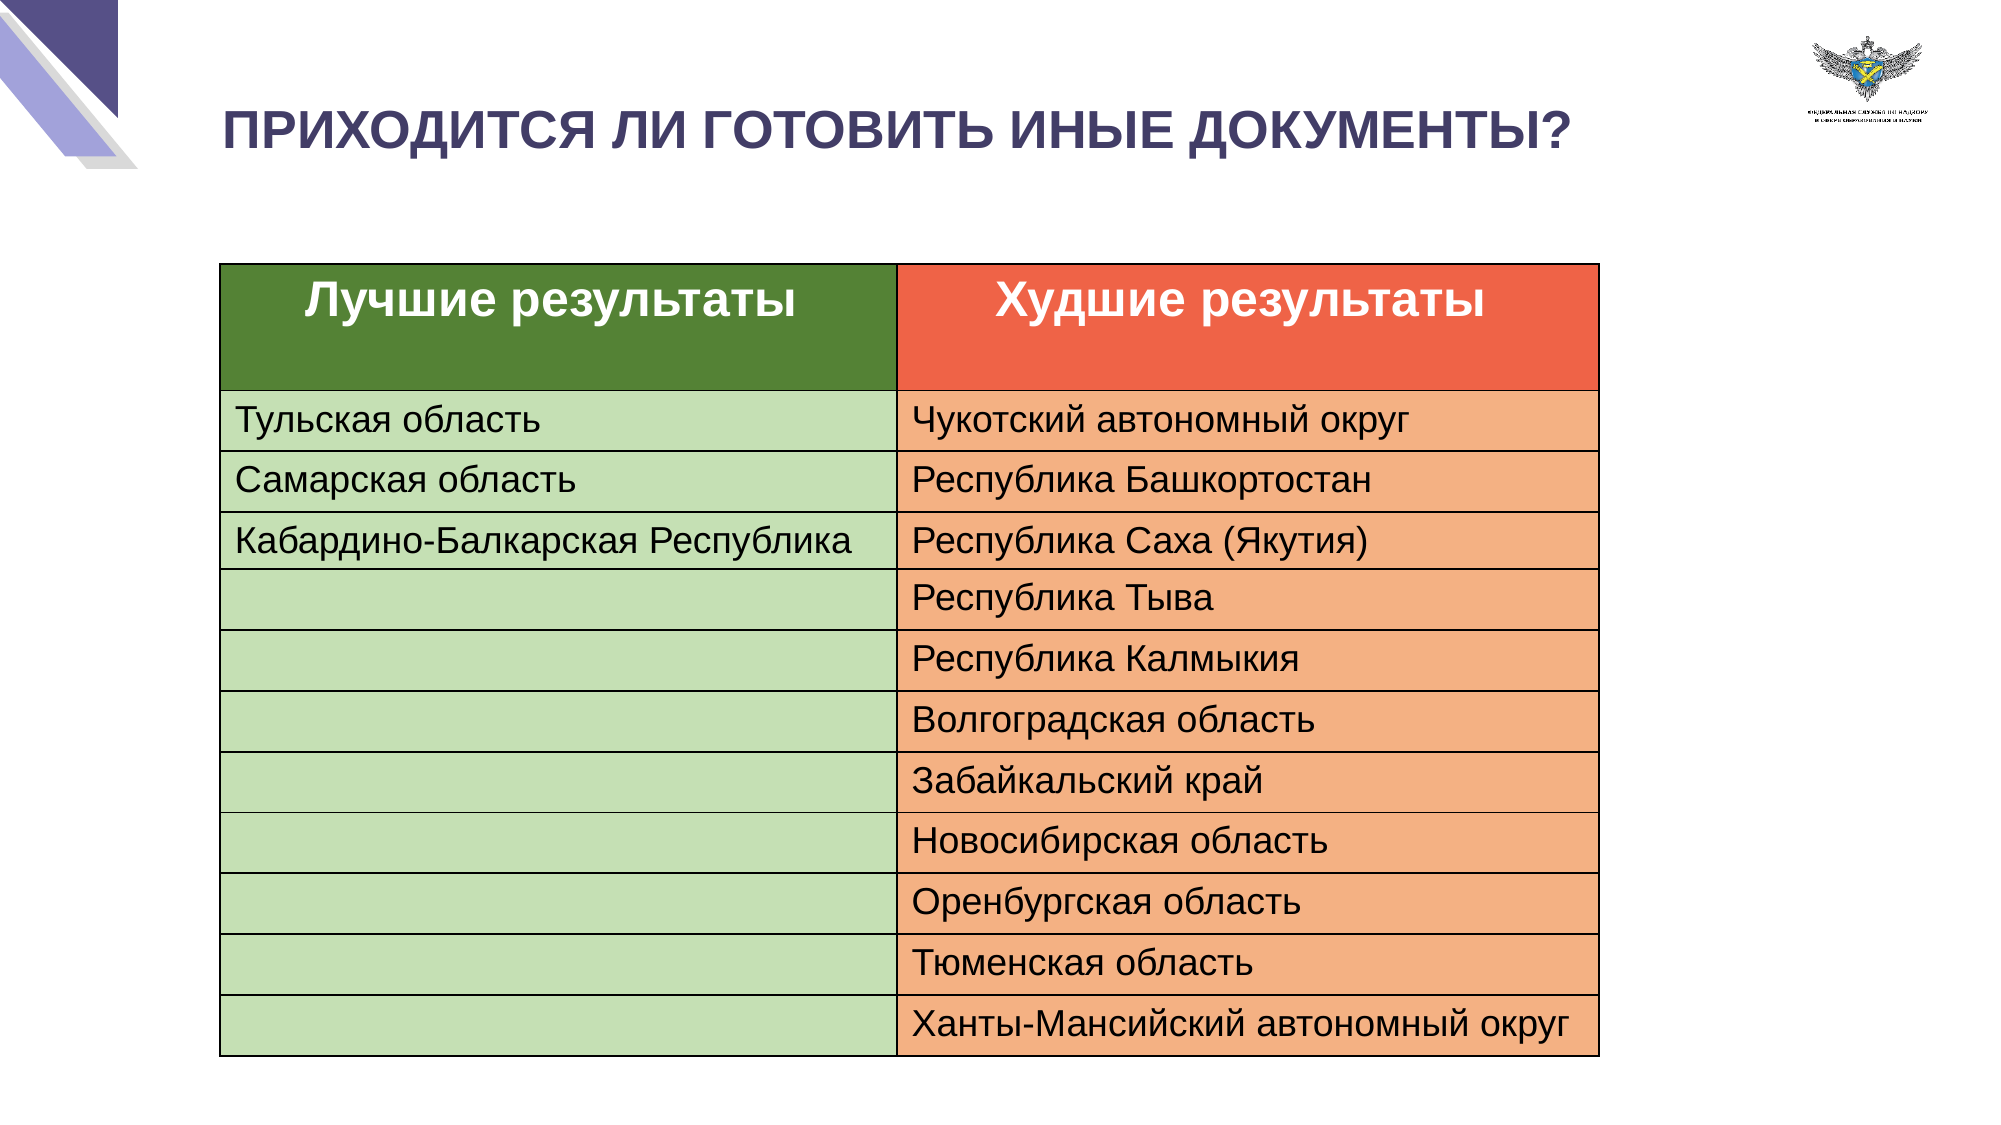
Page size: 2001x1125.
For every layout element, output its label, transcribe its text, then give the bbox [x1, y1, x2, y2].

table_cell Чукотский автономный округ [898, 391, 1598, 450]
table_cell Кабардино-Балкарская Республика [221, 513, 896, 568]
table_cell Республика Саха (Якутия) [898, 513, 1598, 568]
table_cell [221, 874, 896, 933]
table_cell Республика Башкортостан [898, 452, 1598, 511]
table_cell [221, 692, 896, 751]
table_header Худшие результаты [898, 265, 1598, 390]
table_cell Самарская область [221, 452, 896, 511]
table_cell Тульская область [221, 391, 896, 450]
table_cell Забайкальский край [898, 753, 1598, 812]
table_cell Оренбургская область [898, 874, 1598, 933]
table_cell [221, 996, 896, 1055]
table_header Лучшие результаты [221, 265, 896, 390]
table_cell Ханты-Мансийский автономный округ [898, 996, 1598, 1055]
table_cell [221, 753, 896, 812]
table_cell Новосибирская область [898, 813, 1598, 872]
table_cell Республика Калмыкия [898, 631, 1598, 690]
picture [1808, 35, 1928, 122]
table_cell Волгоградская область [898, 692, 1598, 751]
table_cell [221, 570, 896, 629]
table_cell [221, 631, 896, 690]
table_cell Республика Тыва [898, 570, 1598, 629]
table_cell [221, 813, 896, 872]
text_box ПРИХОДИТСЯ ЛИ ГОТОВИТЬ ИНЫЕ ДОКУМЕНТЫ? [208, 88, 1644, 167]
table_cell Тюменская область [898, 935, 1598, 994]
table_cell [221, 935, 896, 994]
